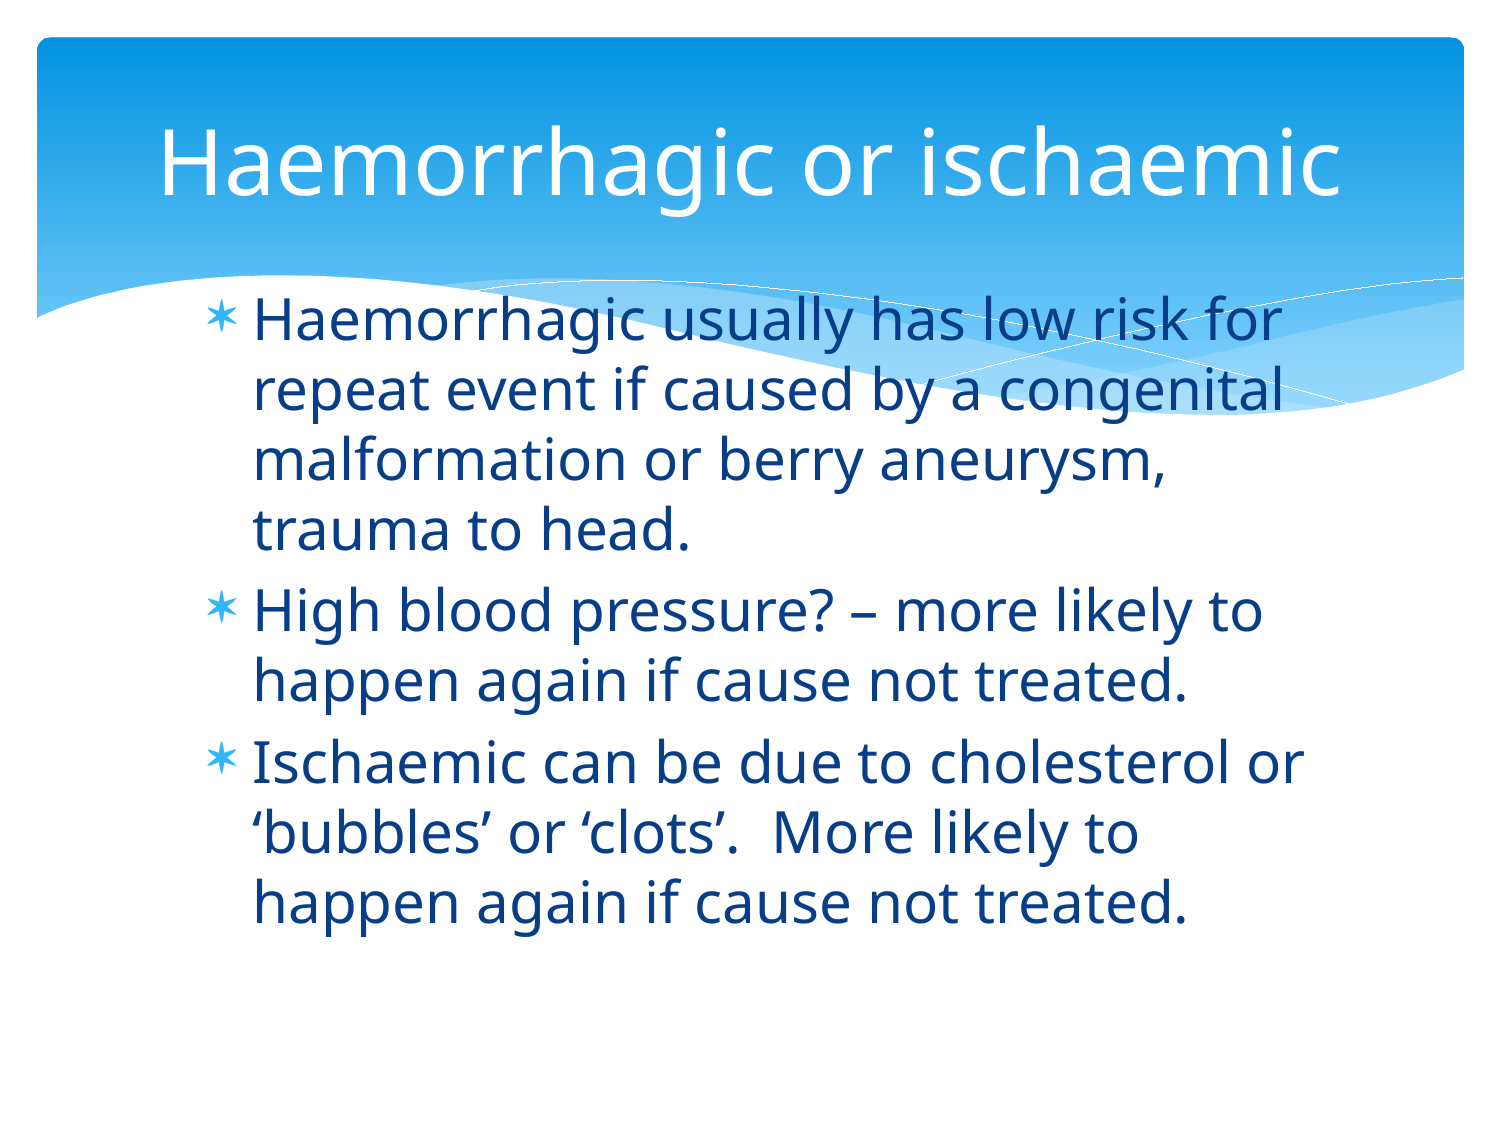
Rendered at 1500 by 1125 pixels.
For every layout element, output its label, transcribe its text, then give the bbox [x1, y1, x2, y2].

title Haemorrhagic or ischaemic [75, 55, 1425, 261]
list Haemorrhagic usually has low risk for repeat event if caused by a congenital malformation or berry aneurysm, trauma to head. High blood pressure? – more likely to happen again if cause not treated. Ischaemic can be due to cholesterol or ‘bubbles’ or ‘clots’. More likely to happen again if cause not treated. [143, 275, 1359, 1005]
